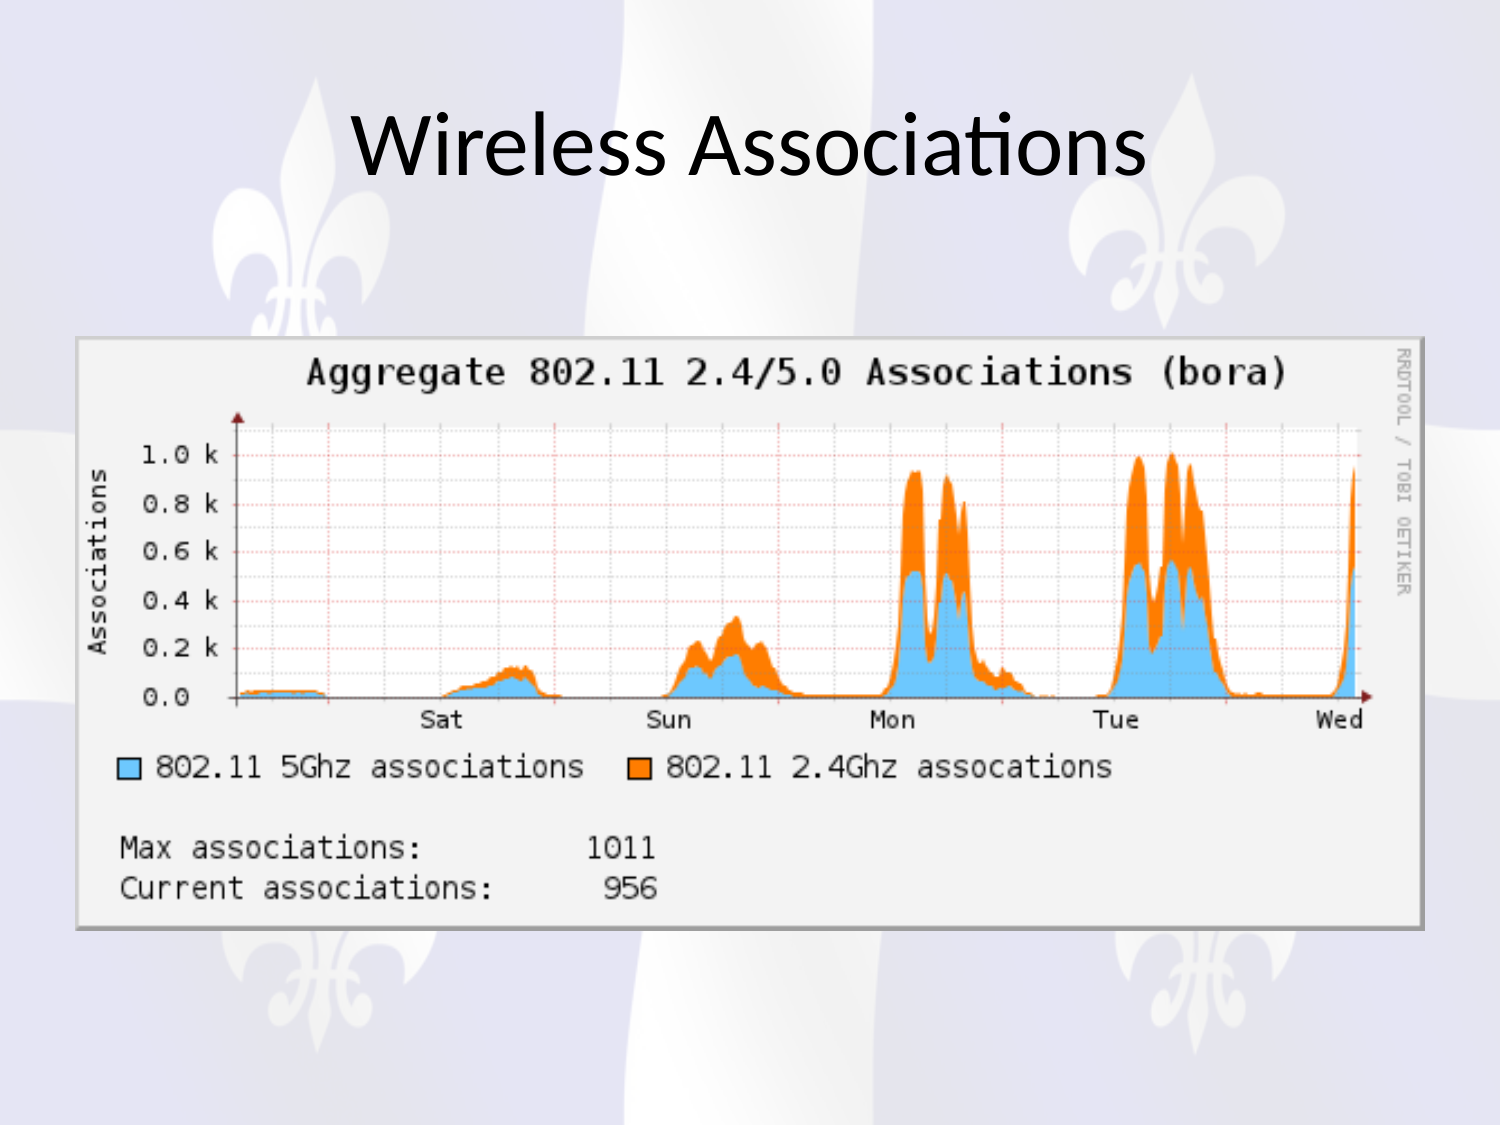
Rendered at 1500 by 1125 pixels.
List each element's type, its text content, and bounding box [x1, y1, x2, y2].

title Wireless Associations [75, 45, 1425, 233]
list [74, 262, 1426, 1006]
